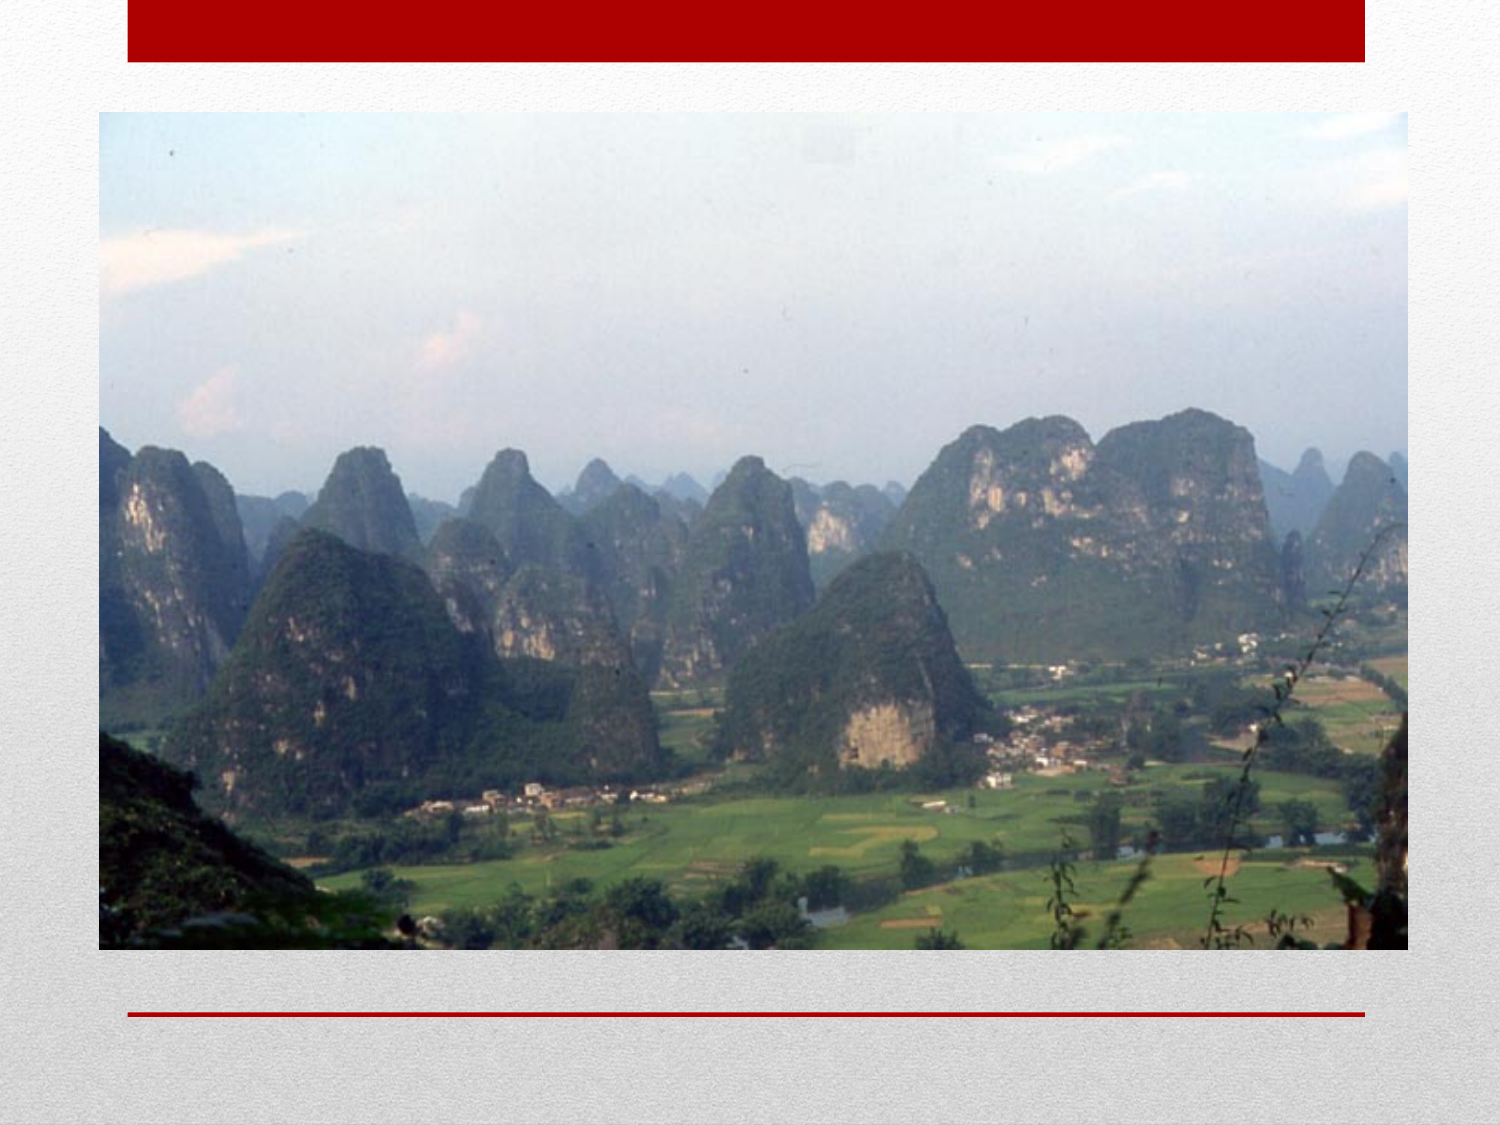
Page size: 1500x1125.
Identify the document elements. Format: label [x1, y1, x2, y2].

picture [99, 111, 1409, 951]
